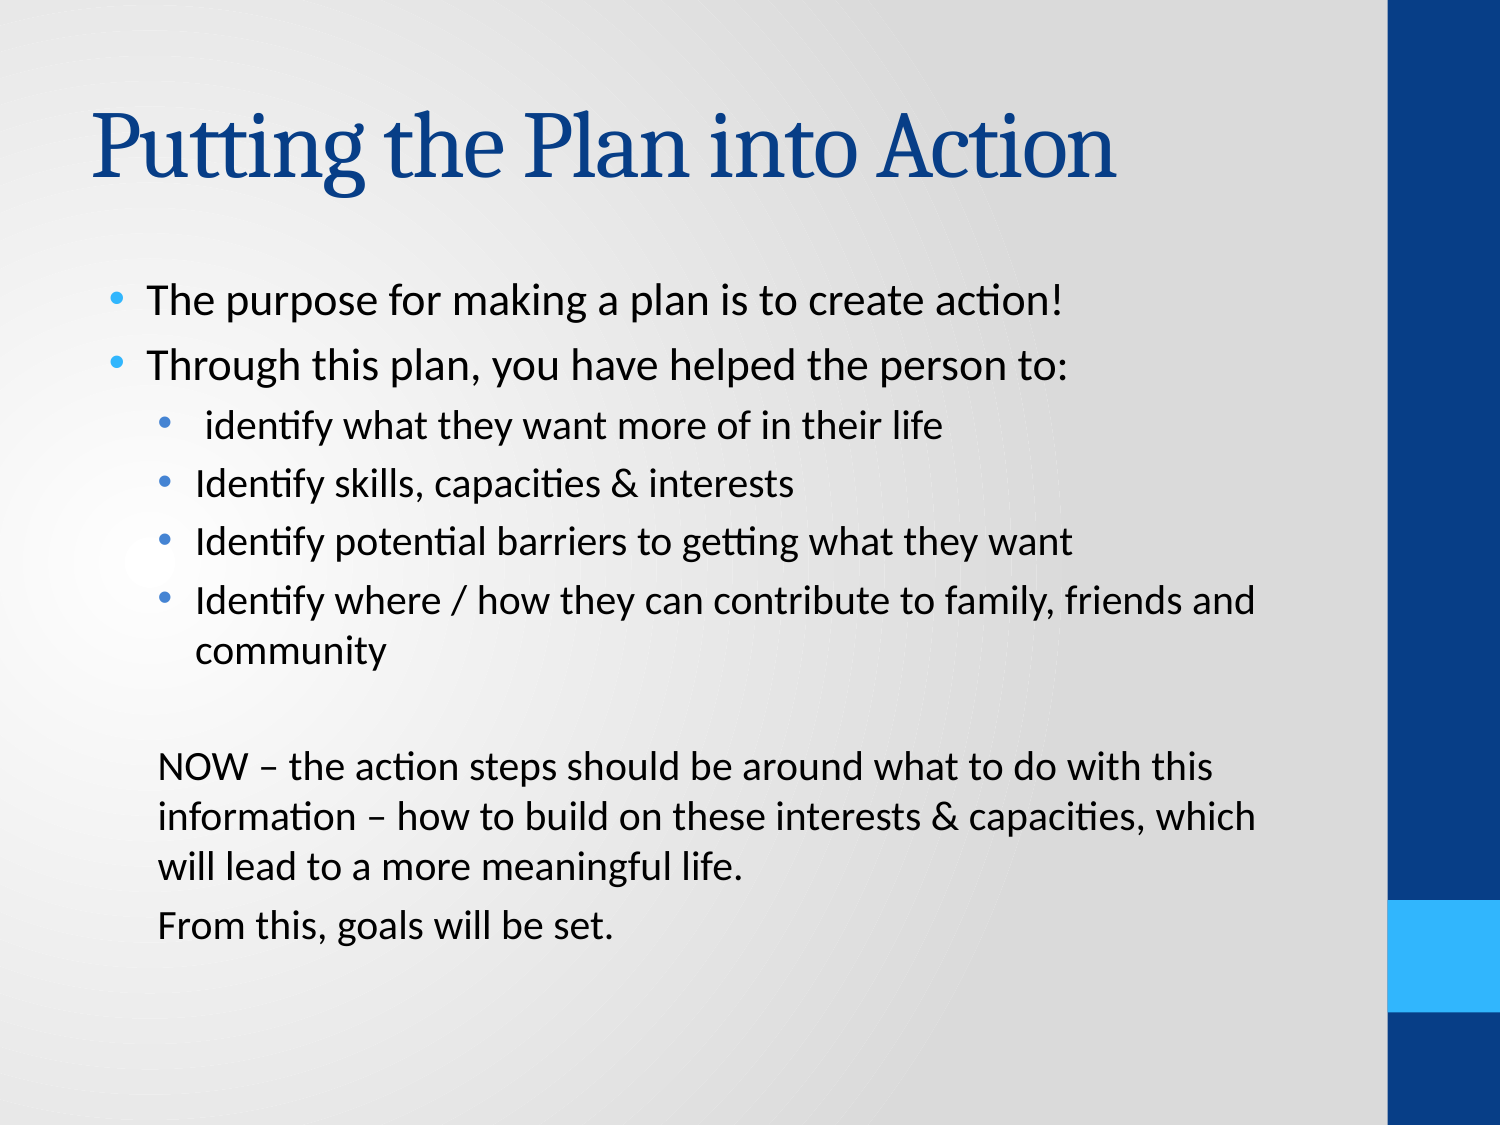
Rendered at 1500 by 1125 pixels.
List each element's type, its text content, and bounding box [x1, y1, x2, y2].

list The purpose for making a plan is to create action! Through this plan, you have helped the person to: identify what they want more of in their life Identify skills, capacities & interests Identify potential barriers to getting what they want Identify where / how they can contribute to family, friends and community NOW – the action steps should be around what to do with this information – how to build on these interests & capacities, which will lead to a more meaningful life. From this, goals will be set. [75, 262, 1325, 1050]
title Putting the Plan into Action [75, 45, 1325, 233]
